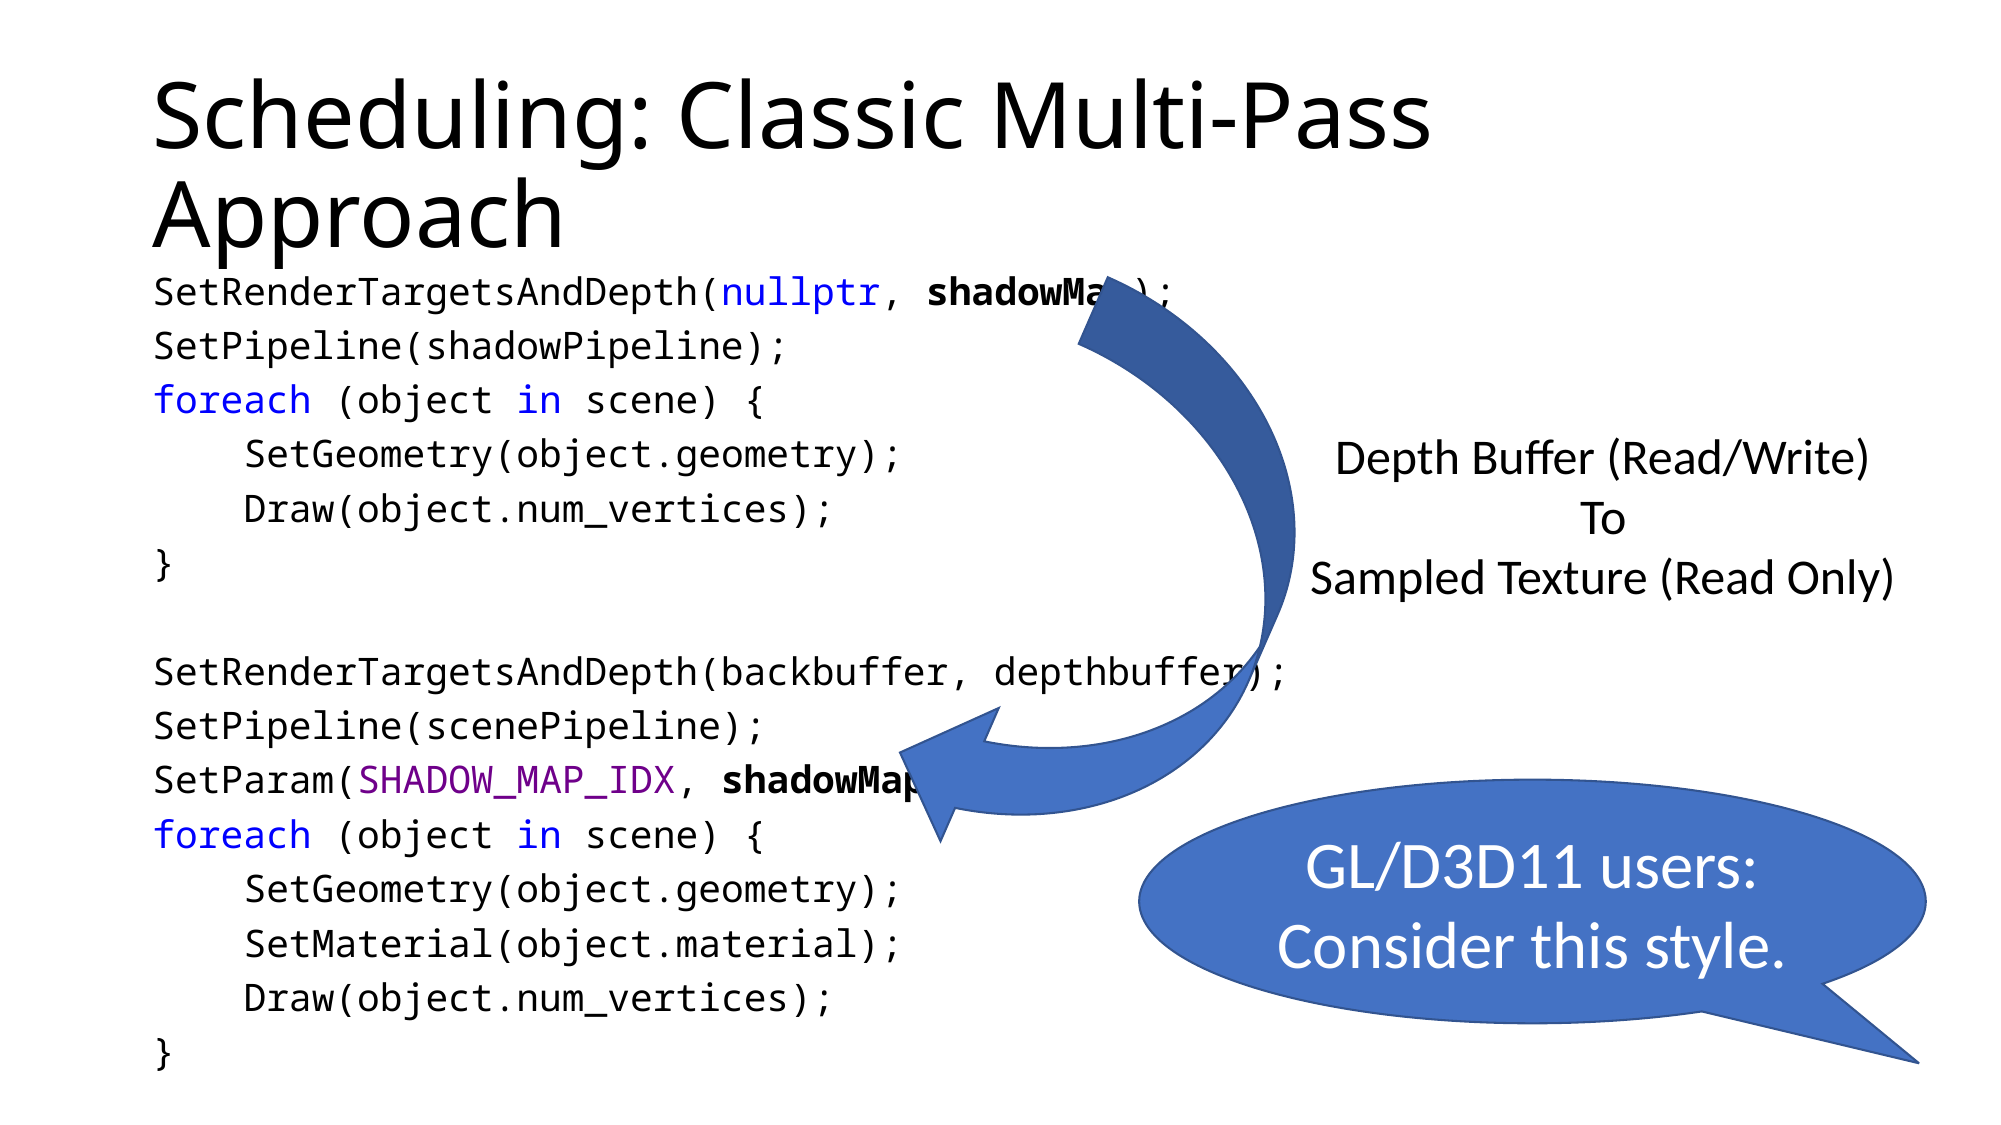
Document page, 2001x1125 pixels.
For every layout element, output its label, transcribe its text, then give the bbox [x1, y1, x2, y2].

text_box [898, 275, 1295, 844]
text_box GL/D3D11 users: Consider this style. [1138, 778, 1927, 1065]
list SetRenderTargetsAndDepth(nullptr, shadowMap); SetPipeline(shadowPipeline); foreach (object in scene) { SetGeometry(object.geometry); Draw(object.num_vertices); } SetRenderTargetsAndDepth(backbuffer, depthbuffer); SetPipeline(scenePipeline); SetParam(SHADOW_MAP_IDX, shadowMap); foreach (object in scene) { SetGeometry(object.geometry); SetMaterial(object.material); Draw(object.num_vertices); } [137, 264, 1863, 1089]
text_box Depth Buffer (Read/Write) To Sampled Texture (Read Only) [1295, 417, 1911, 612]
title Scheduling: Classic Multi-Pass Approach [137, 59, 1863, 264]
